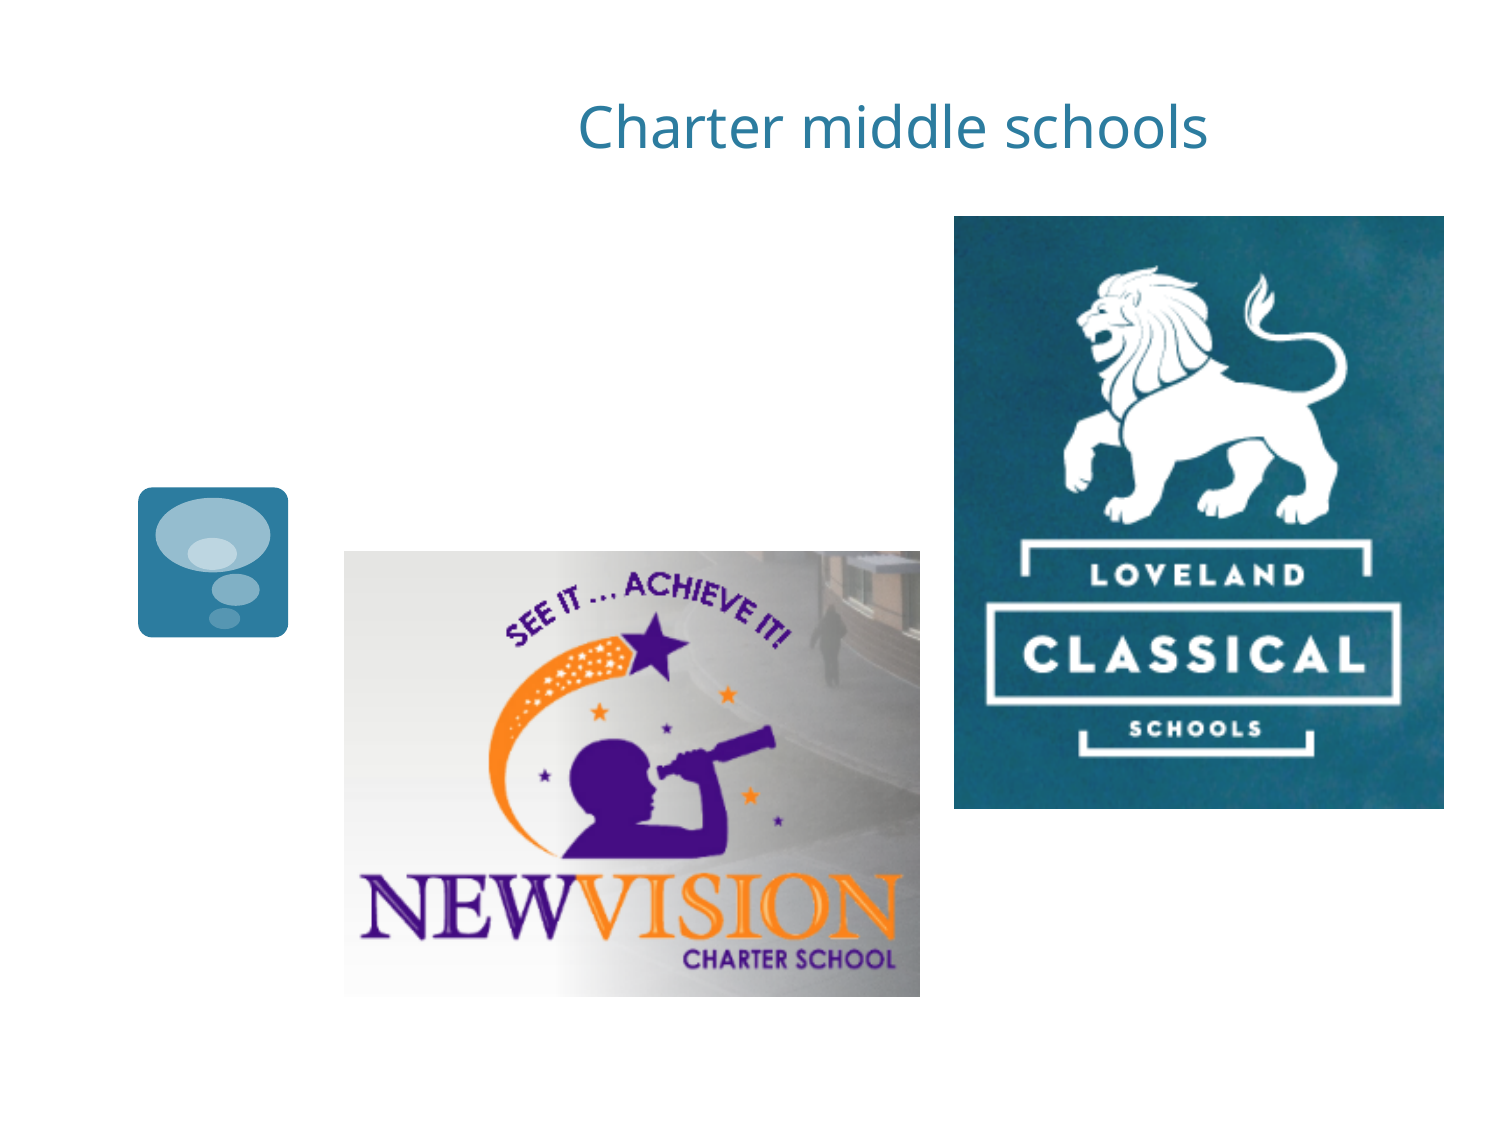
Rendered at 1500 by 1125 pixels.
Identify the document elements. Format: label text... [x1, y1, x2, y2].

picture [953, 216, 1445, 809]
title Charter middle schools [562, 50, 1375, 168]
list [343, 551, 920, 998]
